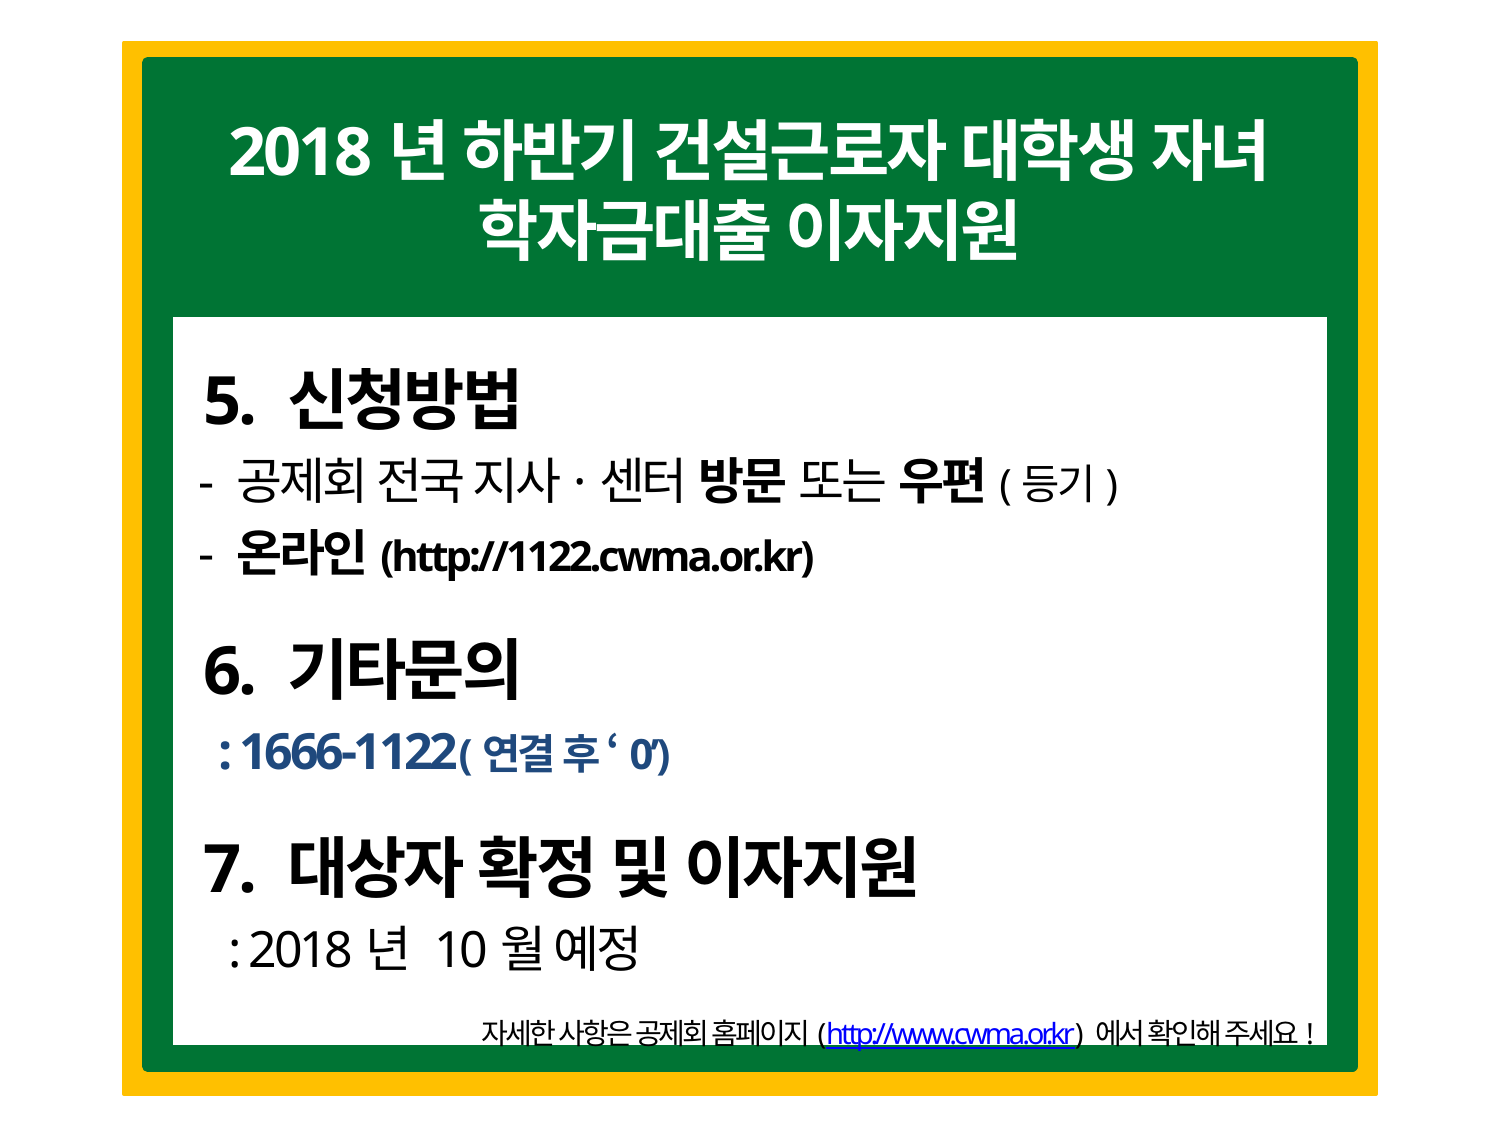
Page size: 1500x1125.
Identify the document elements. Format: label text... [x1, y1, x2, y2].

text_box [122, 41, 1378, 1096]
text_box [145, 60, 1354, 1068]
text_box 5. 신청방법 - 공제회 전국 지사·센터 방문 또는 우편(등기) - 온라인(http://1122.cwma.or.kr) 6. 기타문의 : 1666-1122(연결 후 ‘0’) 7. 대상자 확정 및 이자지원 : 2018년 10월 예정 자세한 사항은 공제회 홈페이지(http://www.cwma.or.kr) 에서 확인해 주세요! [171, 334, 1329, 1063]
text_box 2018년 하반기 건설근로자 대학생 자녀 학자금대출 이자지원 [171, 101, 1329, 277]
text_box [169, 312, 1331, 1049]
